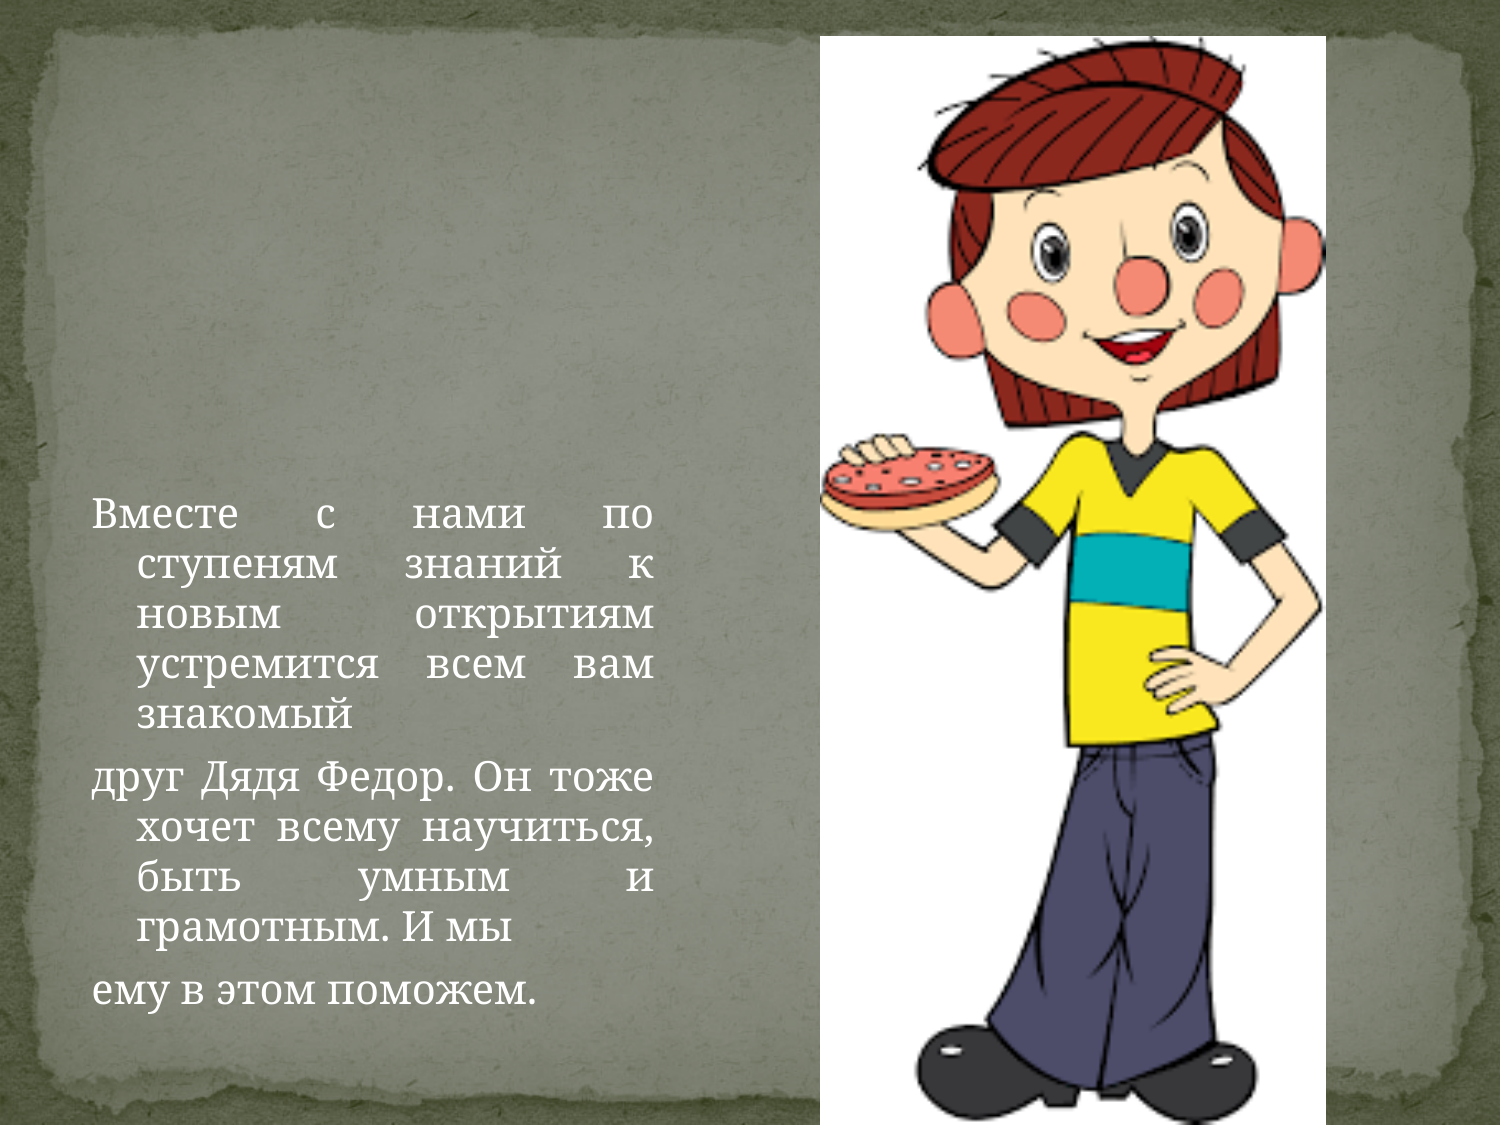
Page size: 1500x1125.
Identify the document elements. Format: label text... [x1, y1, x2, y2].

list Вместе с нами по ступеням знаний к новым открытиям устремится всем вам знакомый друг Дядя Федор. Он тоже хочет всему научиться, быть умным и грамотным. И мы ему в этом поможем. [76, 479, 669, 1125]
picture [820, 36, 1327, 1125]
